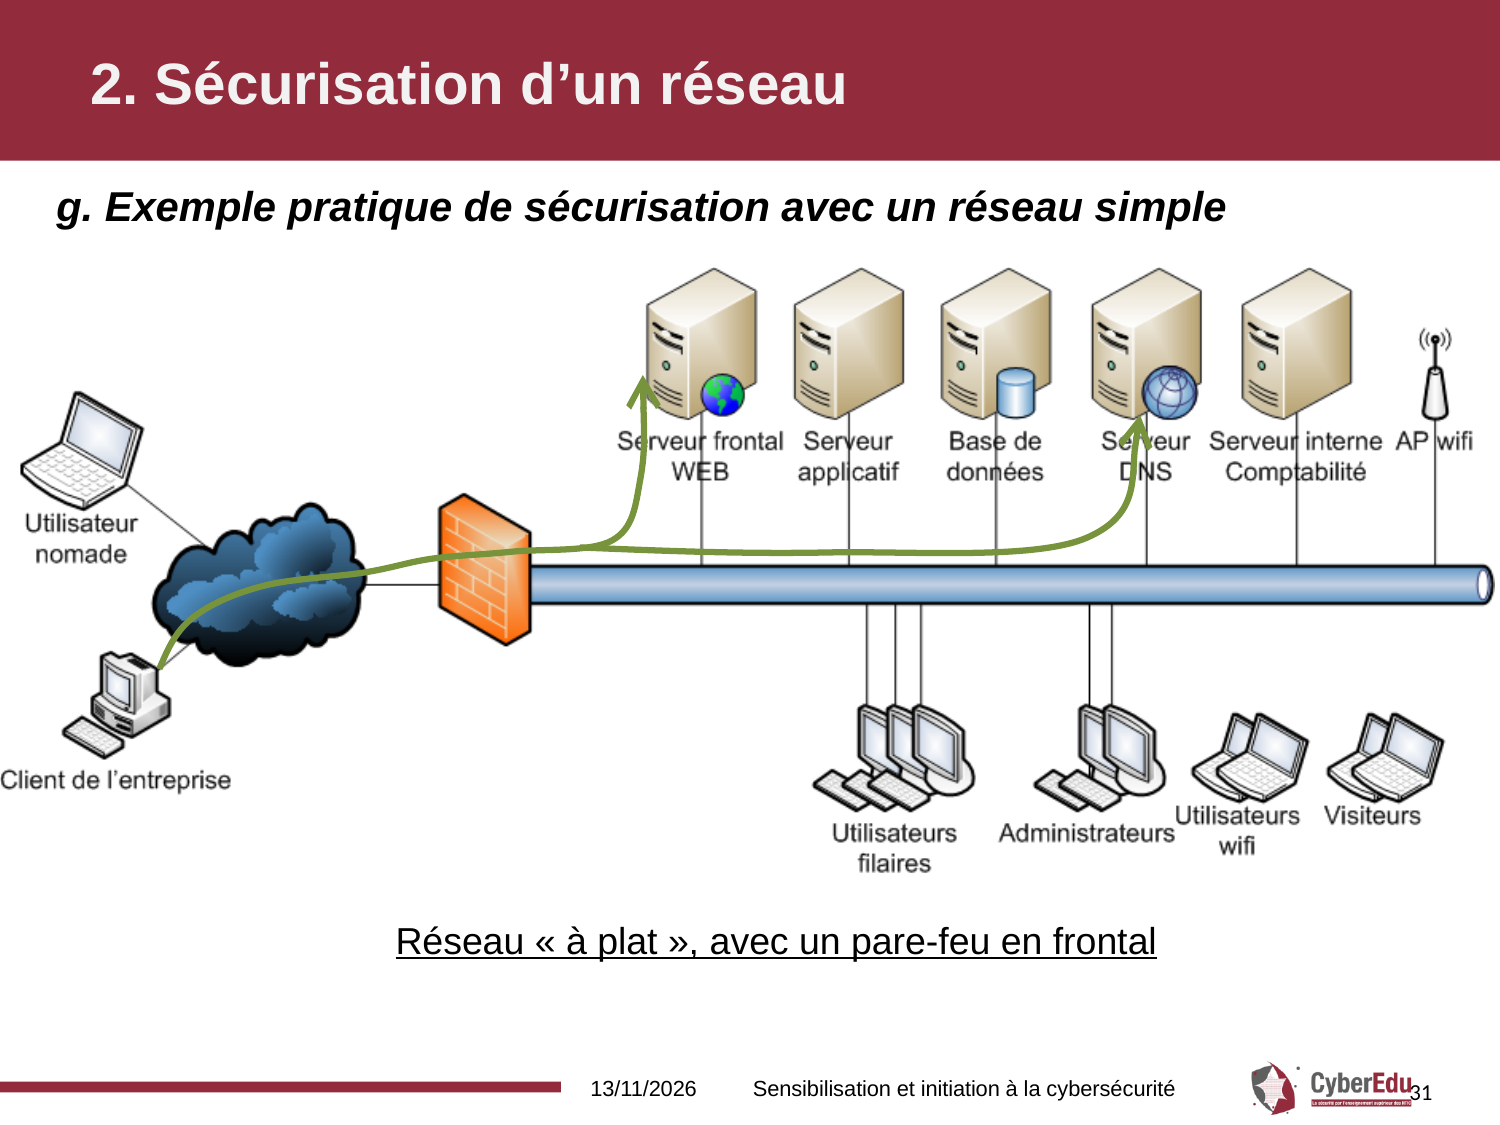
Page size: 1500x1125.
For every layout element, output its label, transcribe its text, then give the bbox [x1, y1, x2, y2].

picture [1246, 1060, 1412, 1115]
title 2. Sécurisation d’un réseau [75, 1, 1425, 161]
text_box Réseau « à plat », avec un pare-feu en frontal [336, 910, 1217, 970]
text_box g. Exemple pratique de sécurisation avec un réseau simple [41, 172, 1471, 266]
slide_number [561, 1057, 727, 1118]
picture [0, 267, 1495, 881]
footer Sensibilisation et initiation à la cybersécurité [738, 1057, 1236, 1118]
